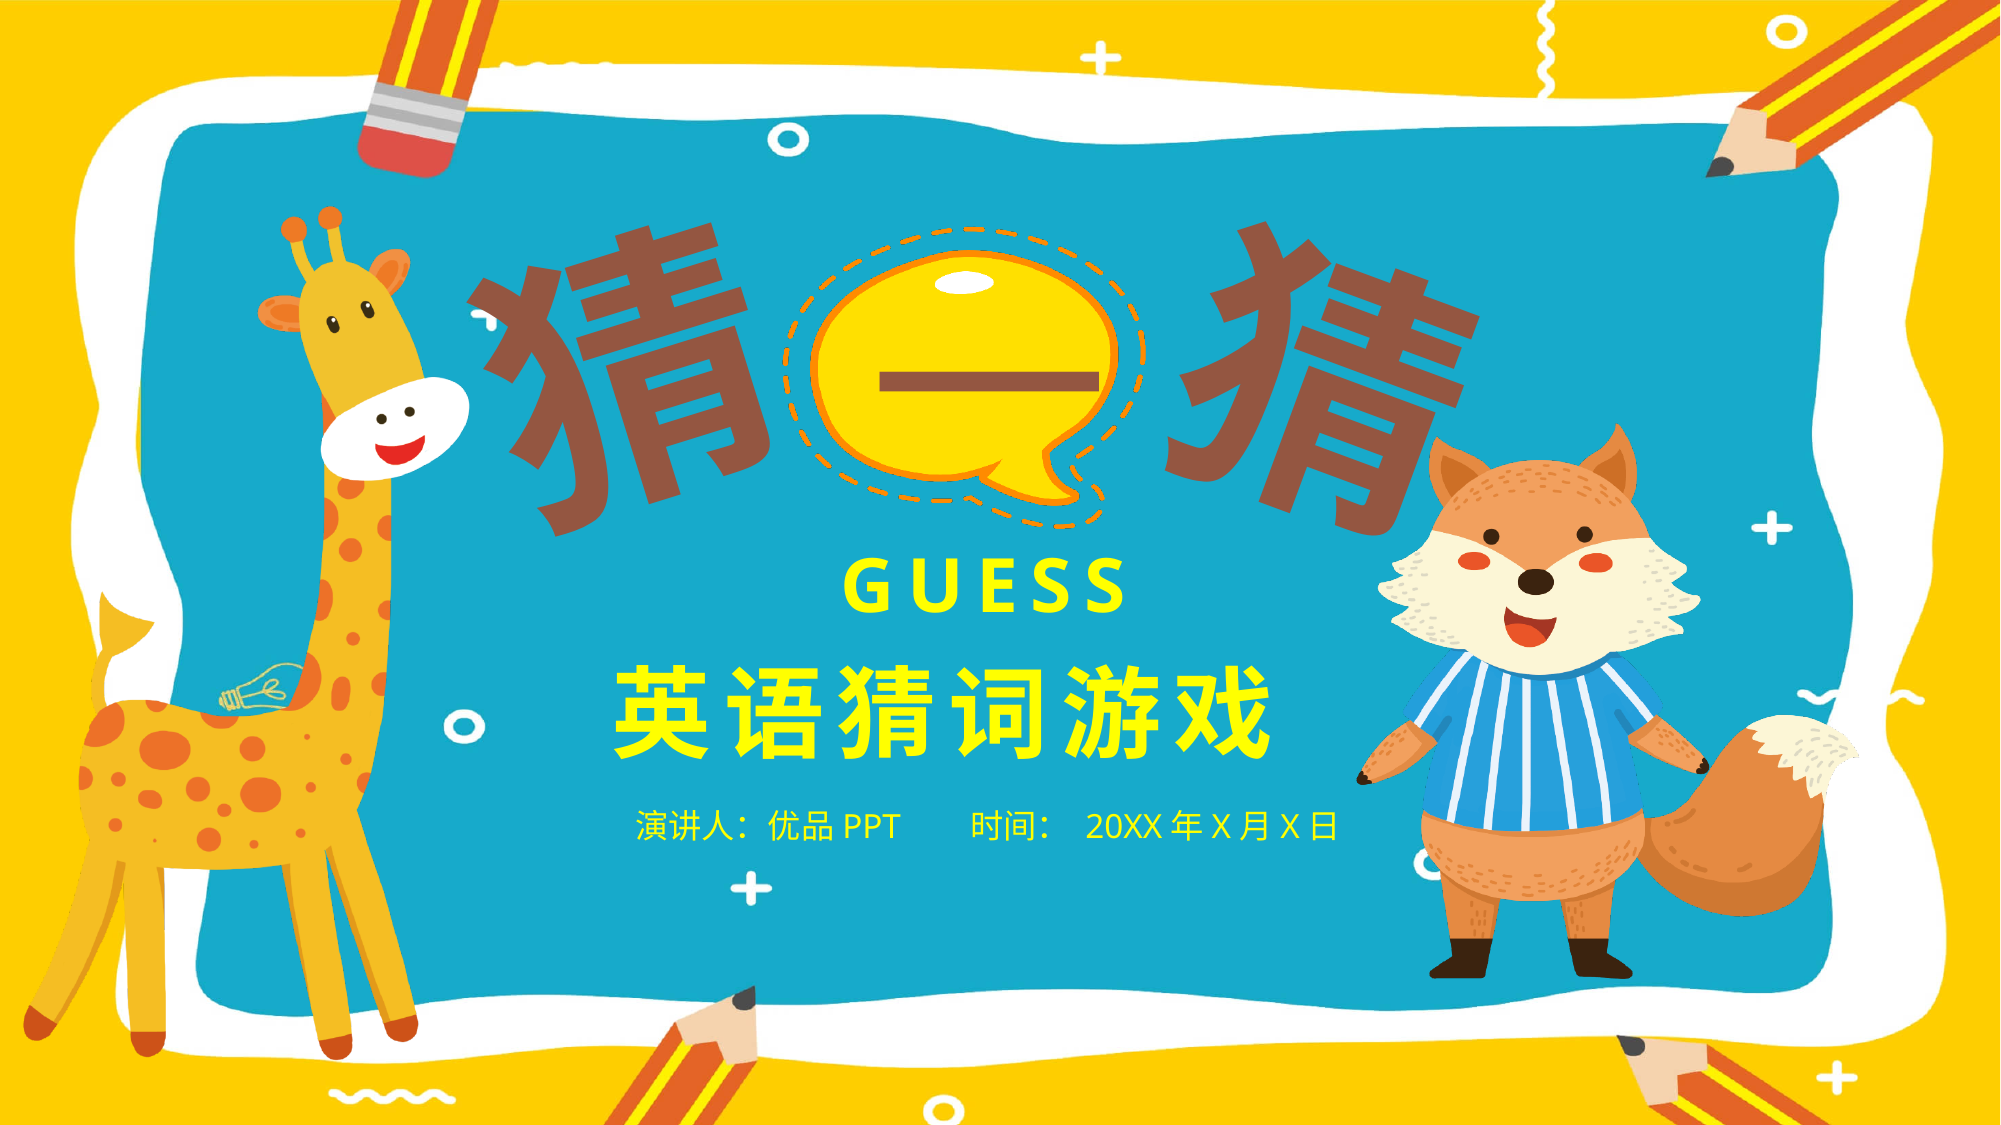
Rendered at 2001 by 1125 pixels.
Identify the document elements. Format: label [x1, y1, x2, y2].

text_box [750, 186, 1166, 602]
picture [0, 0, 1999, 1125]
